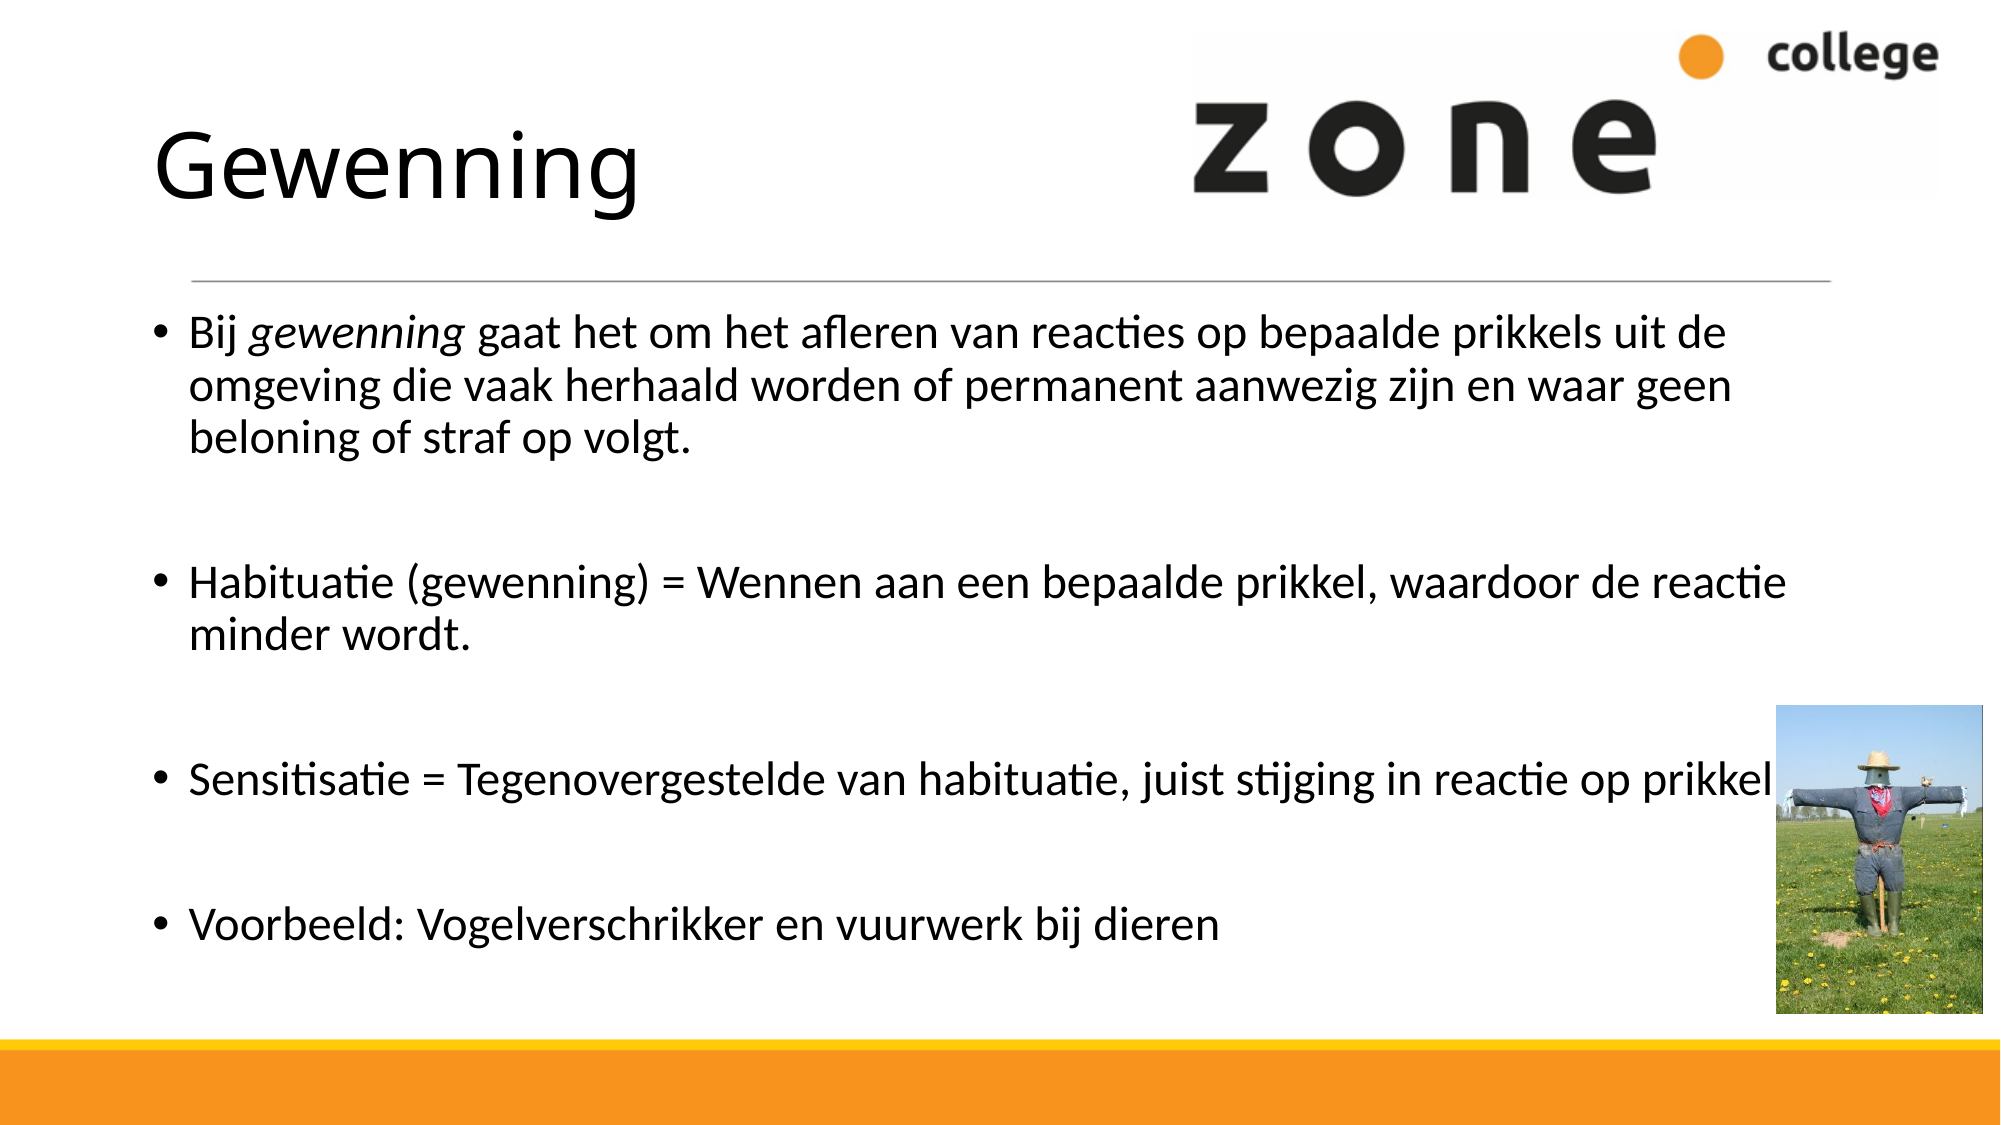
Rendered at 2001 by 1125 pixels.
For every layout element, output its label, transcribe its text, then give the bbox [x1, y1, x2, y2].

picture [0, 0, 2001, 1125]
title Gewenning [137, 59, 1863, 278]
list Bij gewenning gaat het om het afleren van reacties op bepaalde prikkels uit de omgeving die vaak herhaald worden of permanent aanwezig zijn en waar geen beloning of straf op volgt. Habituatie (gewenning) = Wennen aan een bepaalde prikkel, waardoor de reactie minder wordt. Sensitisatie = Tegenovergestelde van habituatie, juist stijging in reactie op prikkel. Voorbeeld: Vogelverschrikker en vuurwerk bij dieren [137, 299, 1813, 1014]
